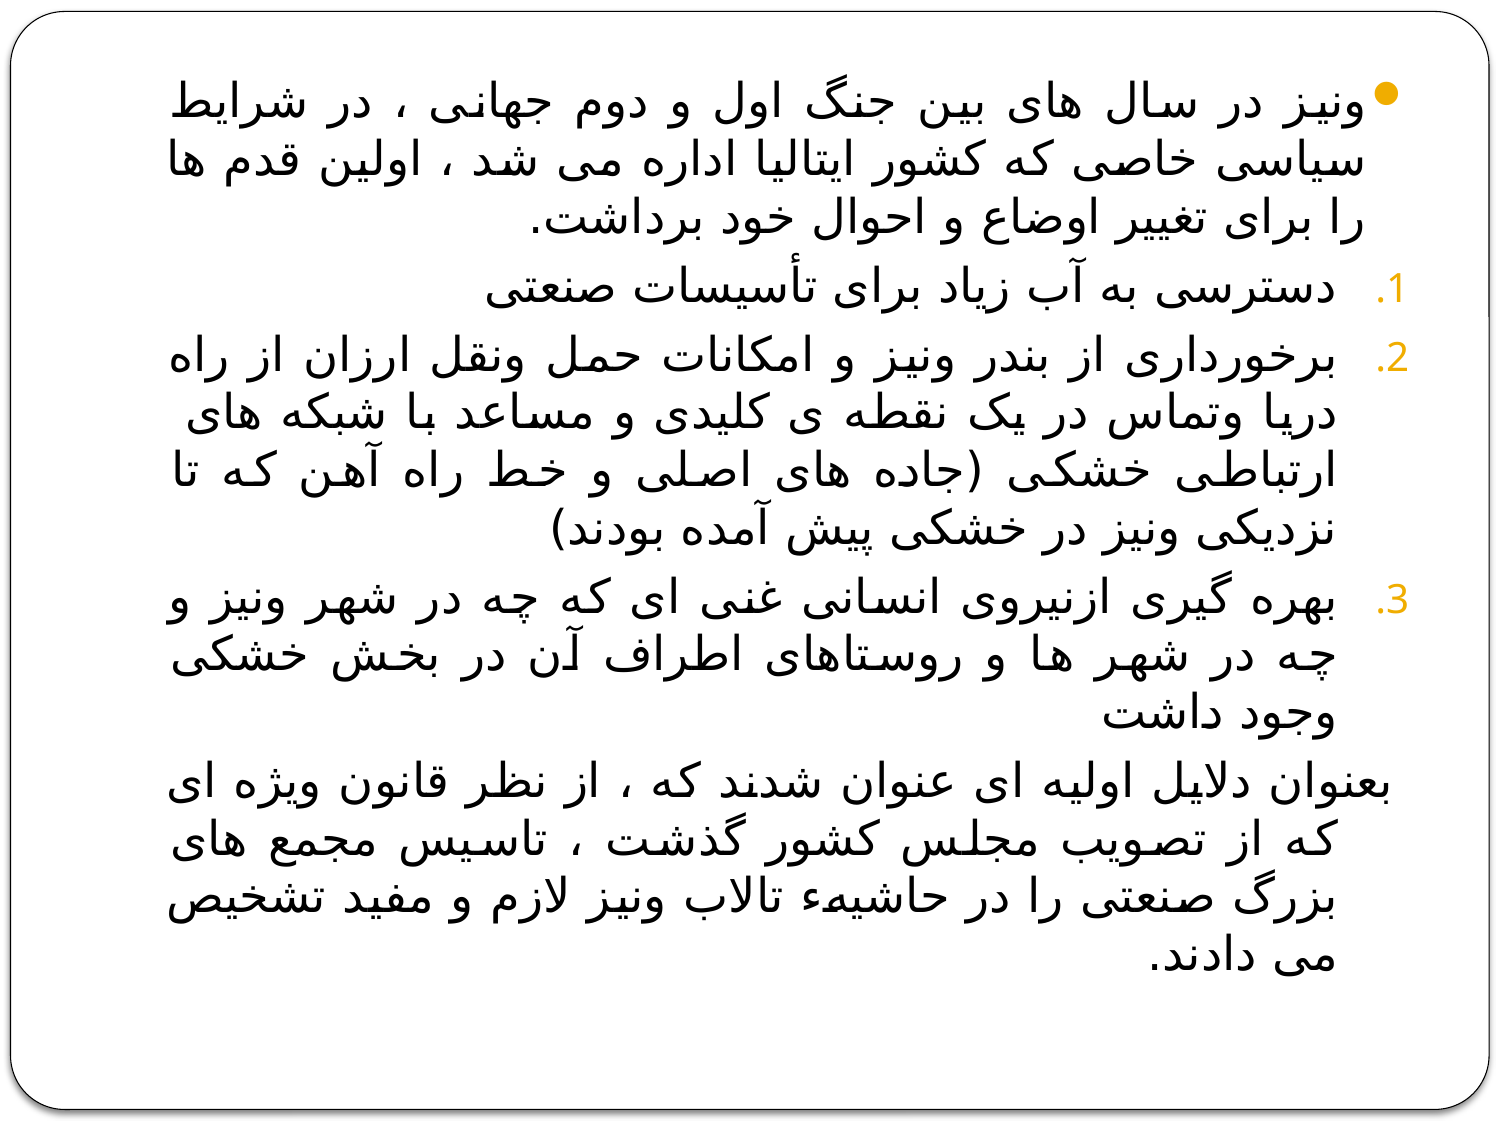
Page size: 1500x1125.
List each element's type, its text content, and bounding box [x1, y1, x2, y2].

list ونیز در سال های بین جنگ اول و دوم جهانی ، در شرایط سیاسی خاصی که کشور ایتالیا اداره می شد ، اولین قدم ها را برای تغییر اوضاع و احوال خود برداشت. دسترسی به آب زیاد برای تأسیسات صنعتی برخورداری از بندر ونیز و امکانات حمل ونقل ارزان از راه دریا وتماس در یک نقطه ی کلیدی و مساعد با شبکه های ارتباطی خشکی (جاده های اصلی و خط راه آهن که تا نزدیکی ونیز در خشکی پیش آمده بودند) بهره گیری ازنیروی انسانی غنی ای که چه در شهر ونیز و چه در شهر ها و روستاهای اطراف آن در بخش خشکی وجود داشت بعنوان دلایل اولیه ای عنوان شدند که ، از نظر قانون ویژه ای که از تصویب مجلس کشور گذشت ، تاسیس مجمع های بزرگ صنعتی را در حاشیهء تالاب ونیز لازم و مفید تشخیص می دادند. [150, 62, 1425, 988]
